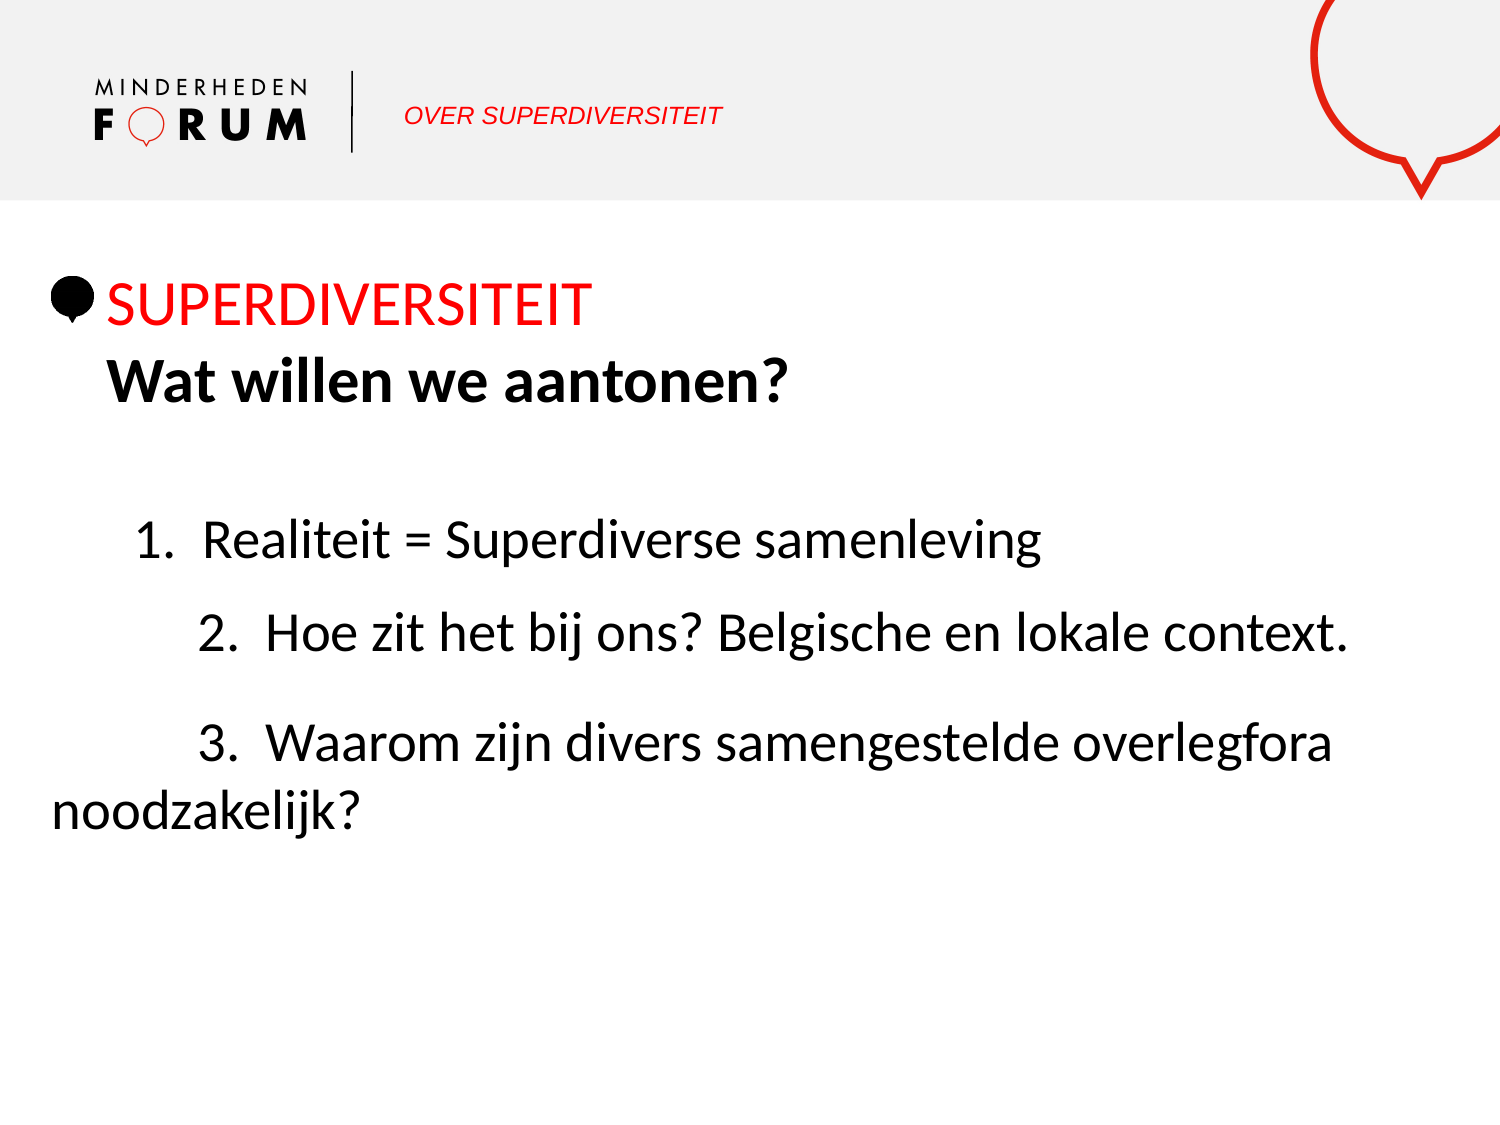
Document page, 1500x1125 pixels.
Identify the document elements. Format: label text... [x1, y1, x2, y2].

footer OVER SUPERDIVERSITEIT [388, 84, 1269, 145]
list SUPERDIVERSITEIT Wat willen we aantonen? 1. Realiteit = Superdiverse samenleving 2. Hoe zit het bij ons? Belgische en lokale context. 3. Waarom zijn divers samengestelde overlegfora noodzakelijk? [36, 253, 1468, 1012]
picture [0, 0, 1500, 1125]
